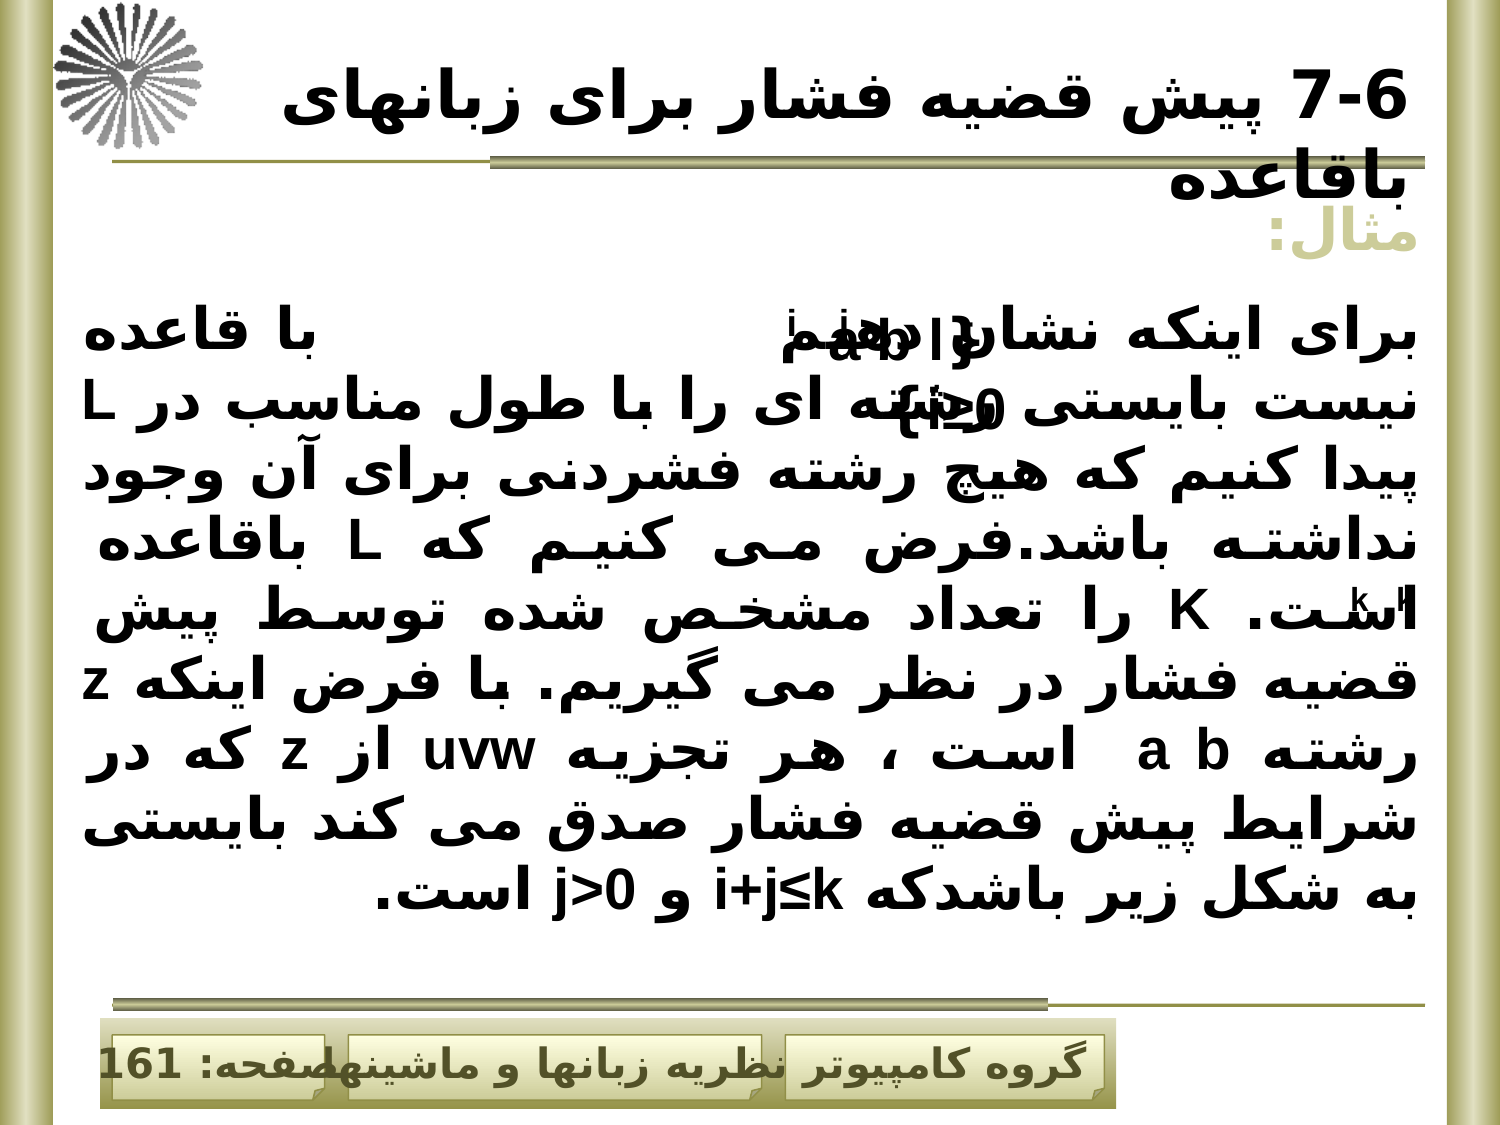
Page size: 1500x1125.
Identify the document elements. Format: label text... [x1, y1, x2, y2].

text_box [64, 184, 1436, 726]
text_box 7-6 پیش قضیه فشار برای زبانهای باقاعده [161, 44, 1426, 183]
